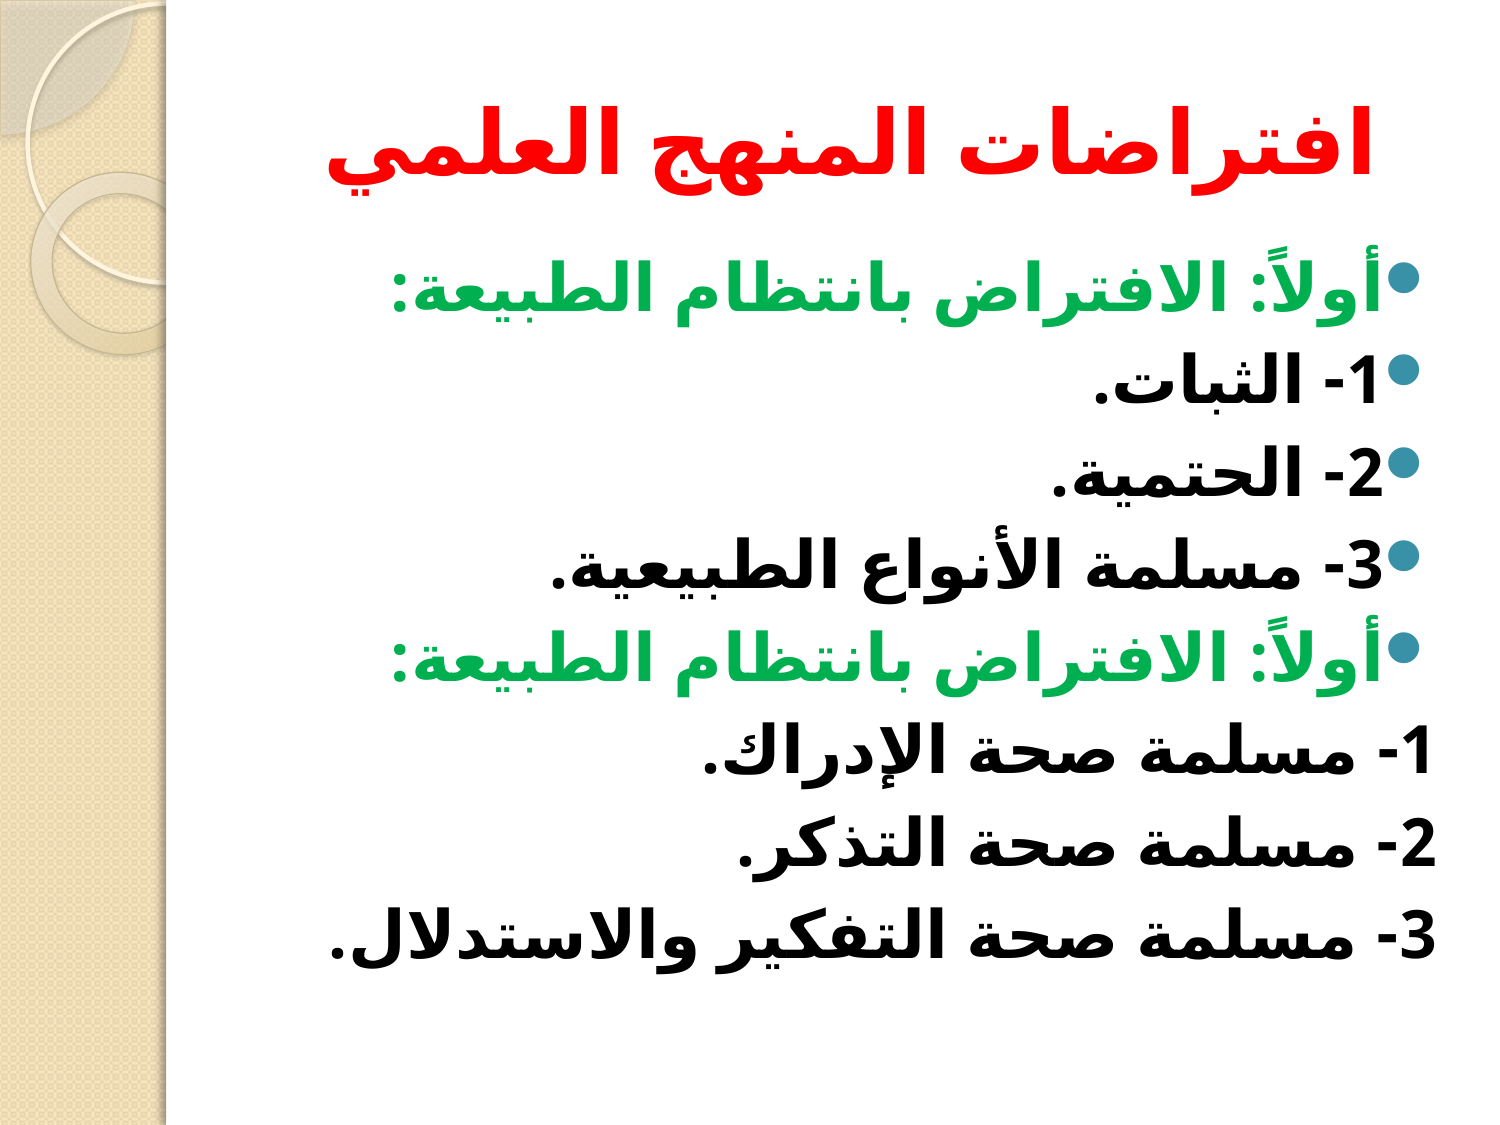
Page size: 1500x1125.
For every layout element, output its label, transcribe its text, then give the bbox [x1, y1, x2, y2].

title افتراضات المنهج العلمي [235, 45, 1466, 233]
list أولاً: الافتراض بانتظام الطبيعة: 1- الثبات. 2- الحتمية. 3- مسلمة الأنواع الطبيعية. أولاً: الافتراض بانتظام الطبيعة: 1- مسلمة صحة الإدراك. 2- مسلمة صحة التذكر. 3- مسلمة صحة التفكير والاستدلال. [235, 237, 1466, 1025]
